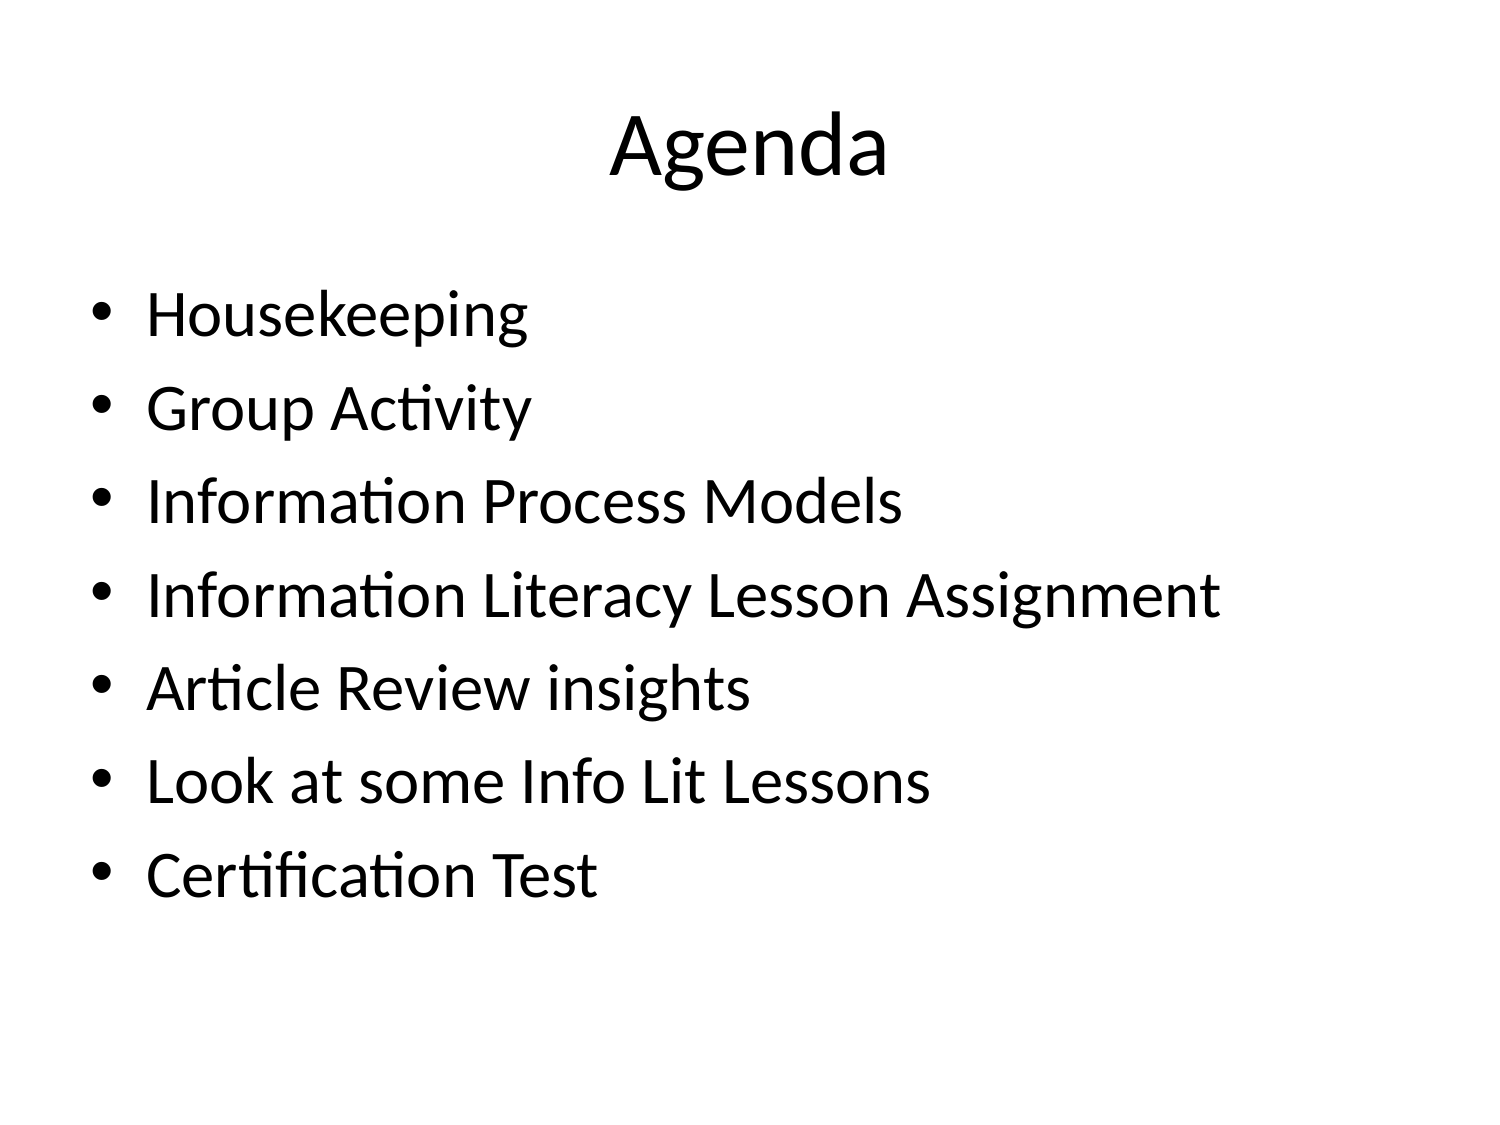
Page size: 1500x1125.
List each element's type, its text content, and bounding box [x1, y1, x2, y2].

list Housekeeping Group Activity Information Process Models Information Literacy Lesson Assignment Article Review insights Look at some Info Lit Lessons Certification Test [75, 262, 1457, 1005]
title Agenda [75, 45, 1425, 233]
